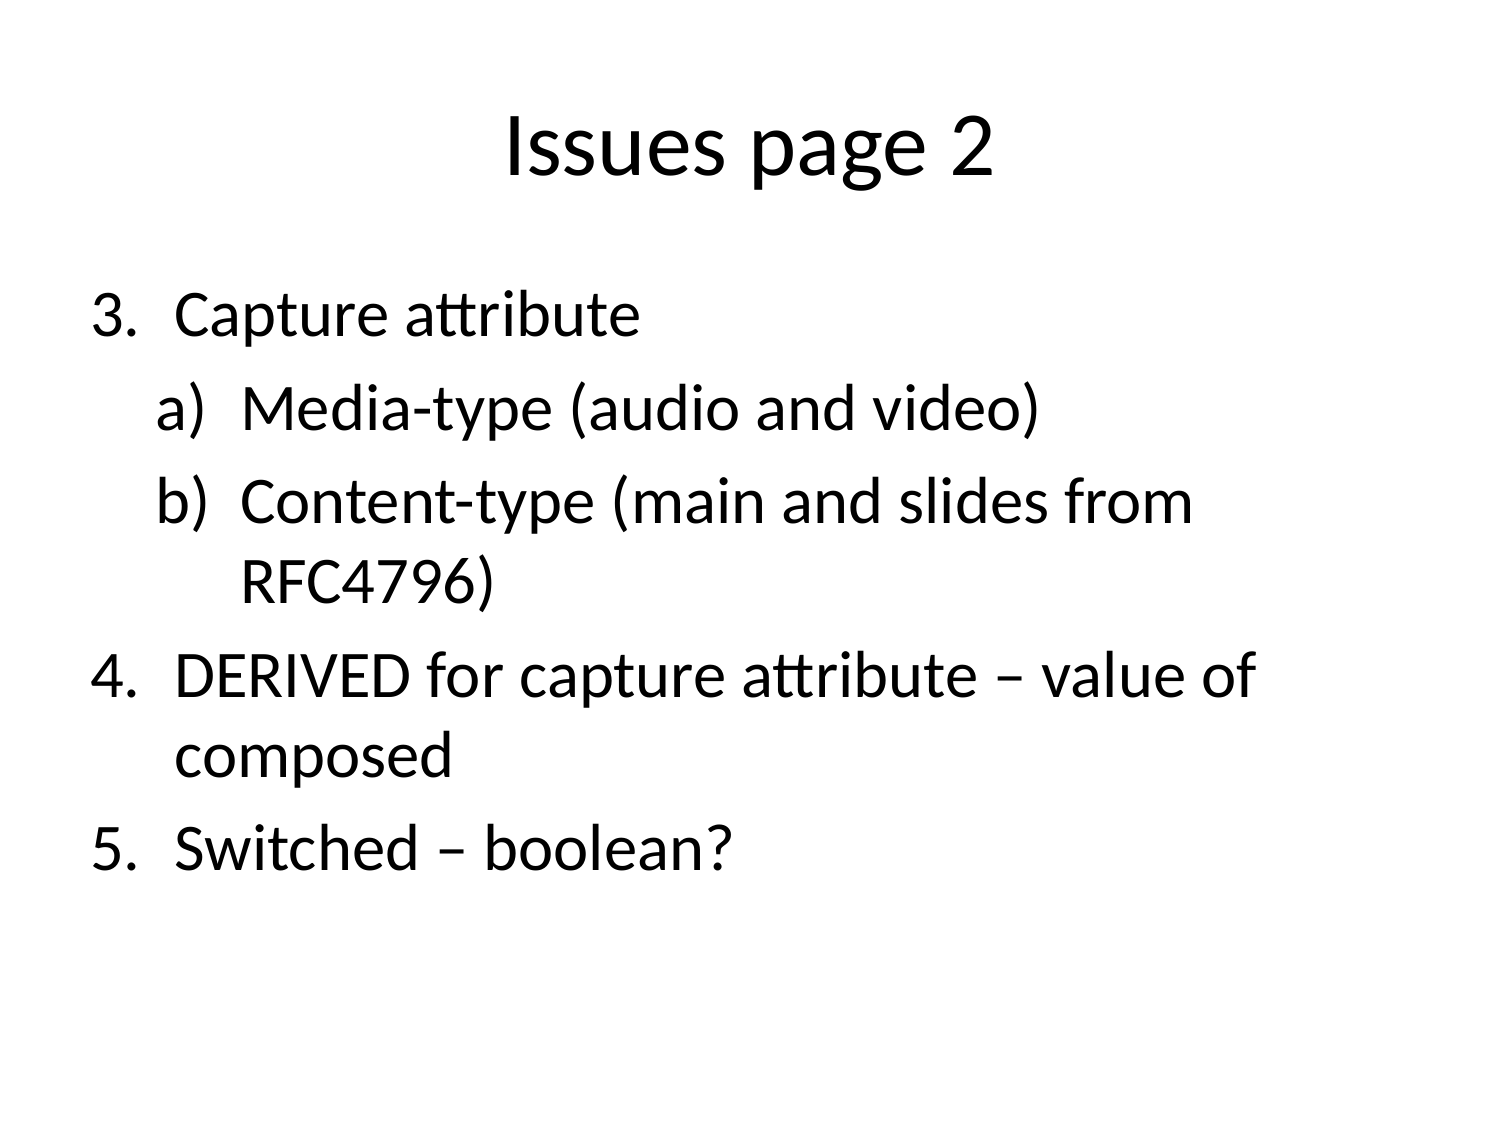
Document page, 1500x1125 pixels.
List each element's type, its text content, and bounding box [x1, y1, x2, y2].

list Capture attribute Media-type (audio and video) Content-type (main and slides from RFC4796) DERIVED for capture attribute – value of composed Switched – boolean? [75, 262, 1425, 1005]
title Issues page 2 [75, 45, 1425, 233]
